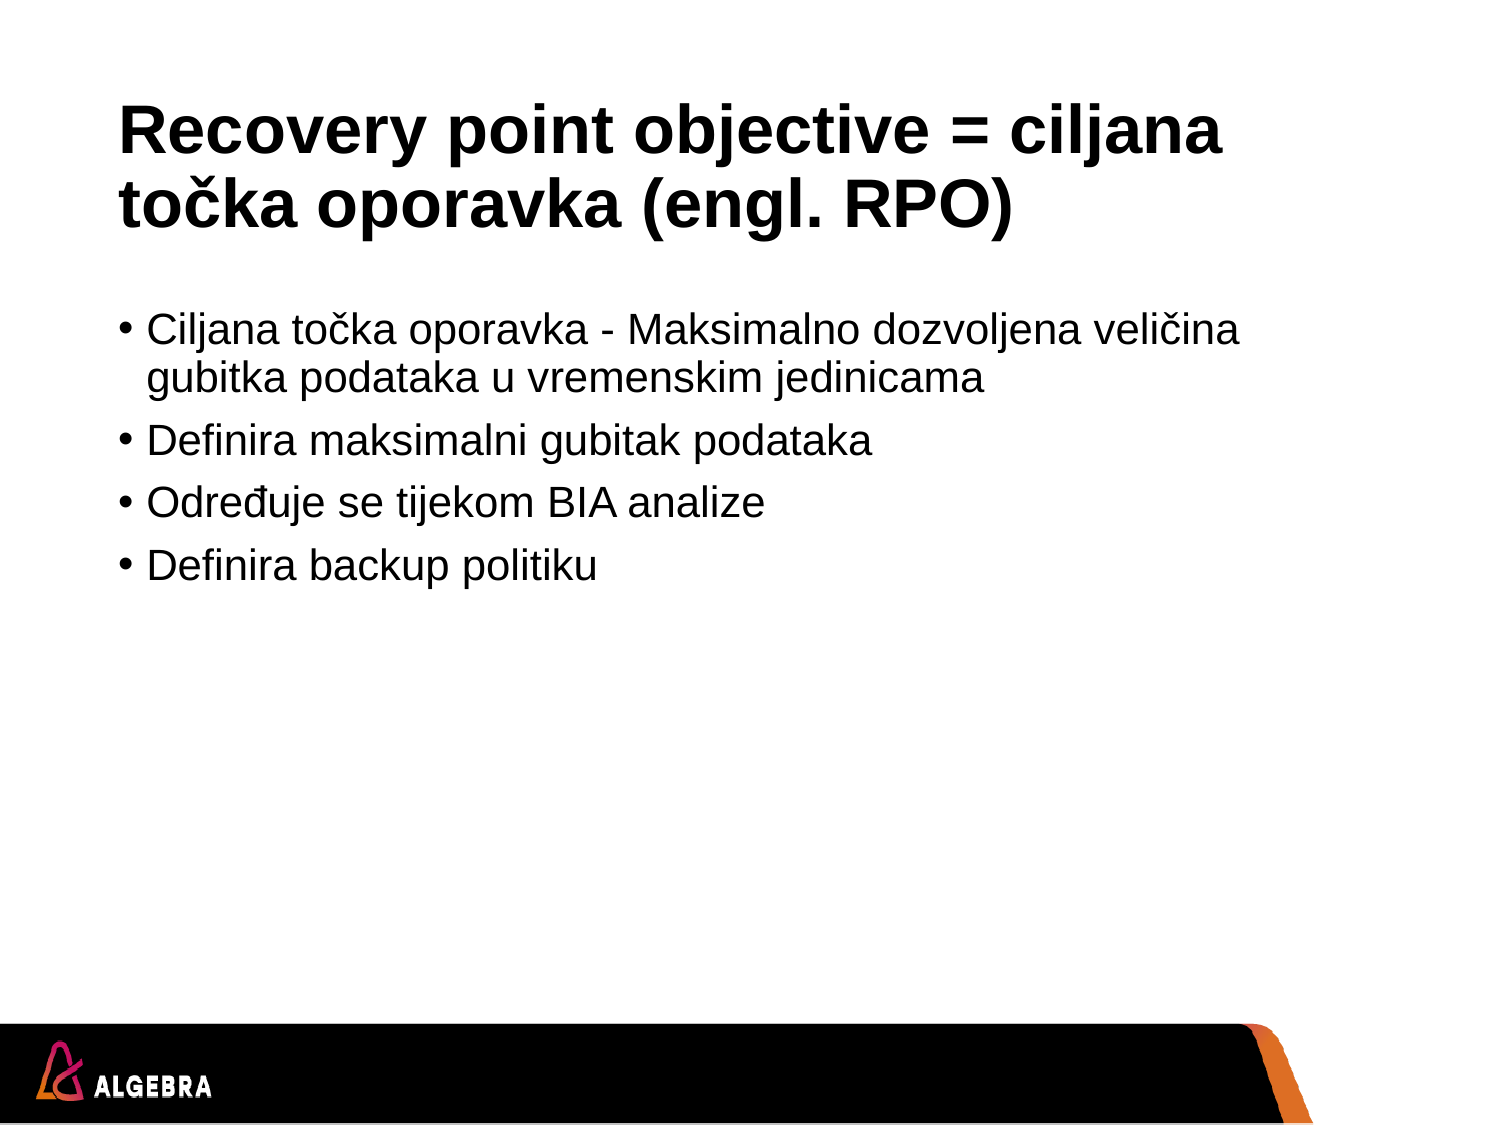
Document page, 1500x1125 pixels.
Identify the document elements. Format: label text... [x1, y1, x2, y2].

title Recovery point objective = ciljana točka oporavka (engl. RPO) [103, 59, 1397, 278]
list Ciljana točka oporavka - Maksimalno dozvoljena veličina gubitka podataka u vremenskim jedinicama Definira maksimalni gubitak podataka Određuje se tijekom BIA analize Definira backup politiku [103, 299, 1397, 1014]
picture [0, 1023, 1468, 1125]
